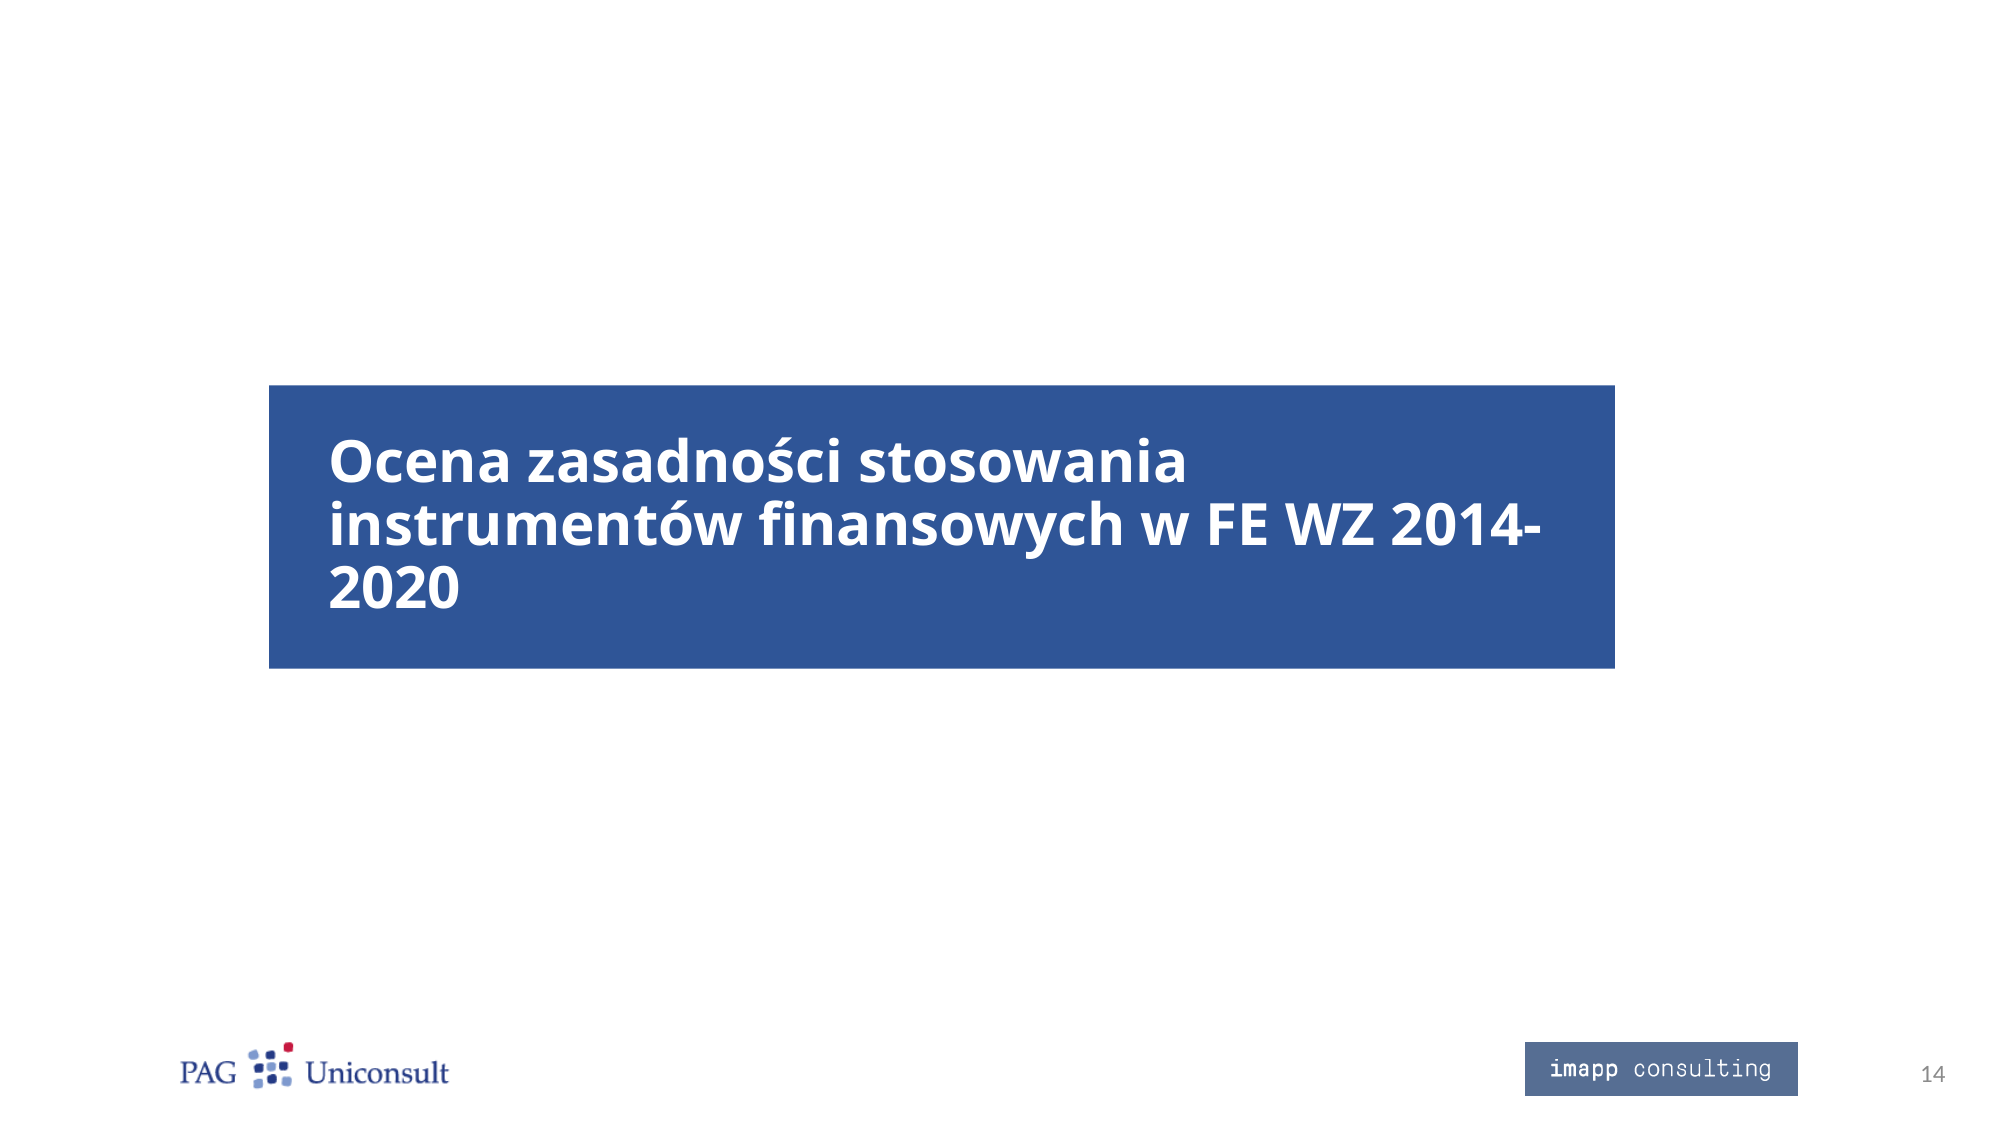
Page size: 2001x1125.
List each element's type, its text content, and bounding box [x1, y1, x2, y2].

picture [165, 1040, 475, 1113]
slide_number 14 [1862, 1042, 1961, 1103]
title Ocena zasadności stosowania instrumentów finansowych w FE WZ 2014-2020 [269, 385, 1615, 669]
